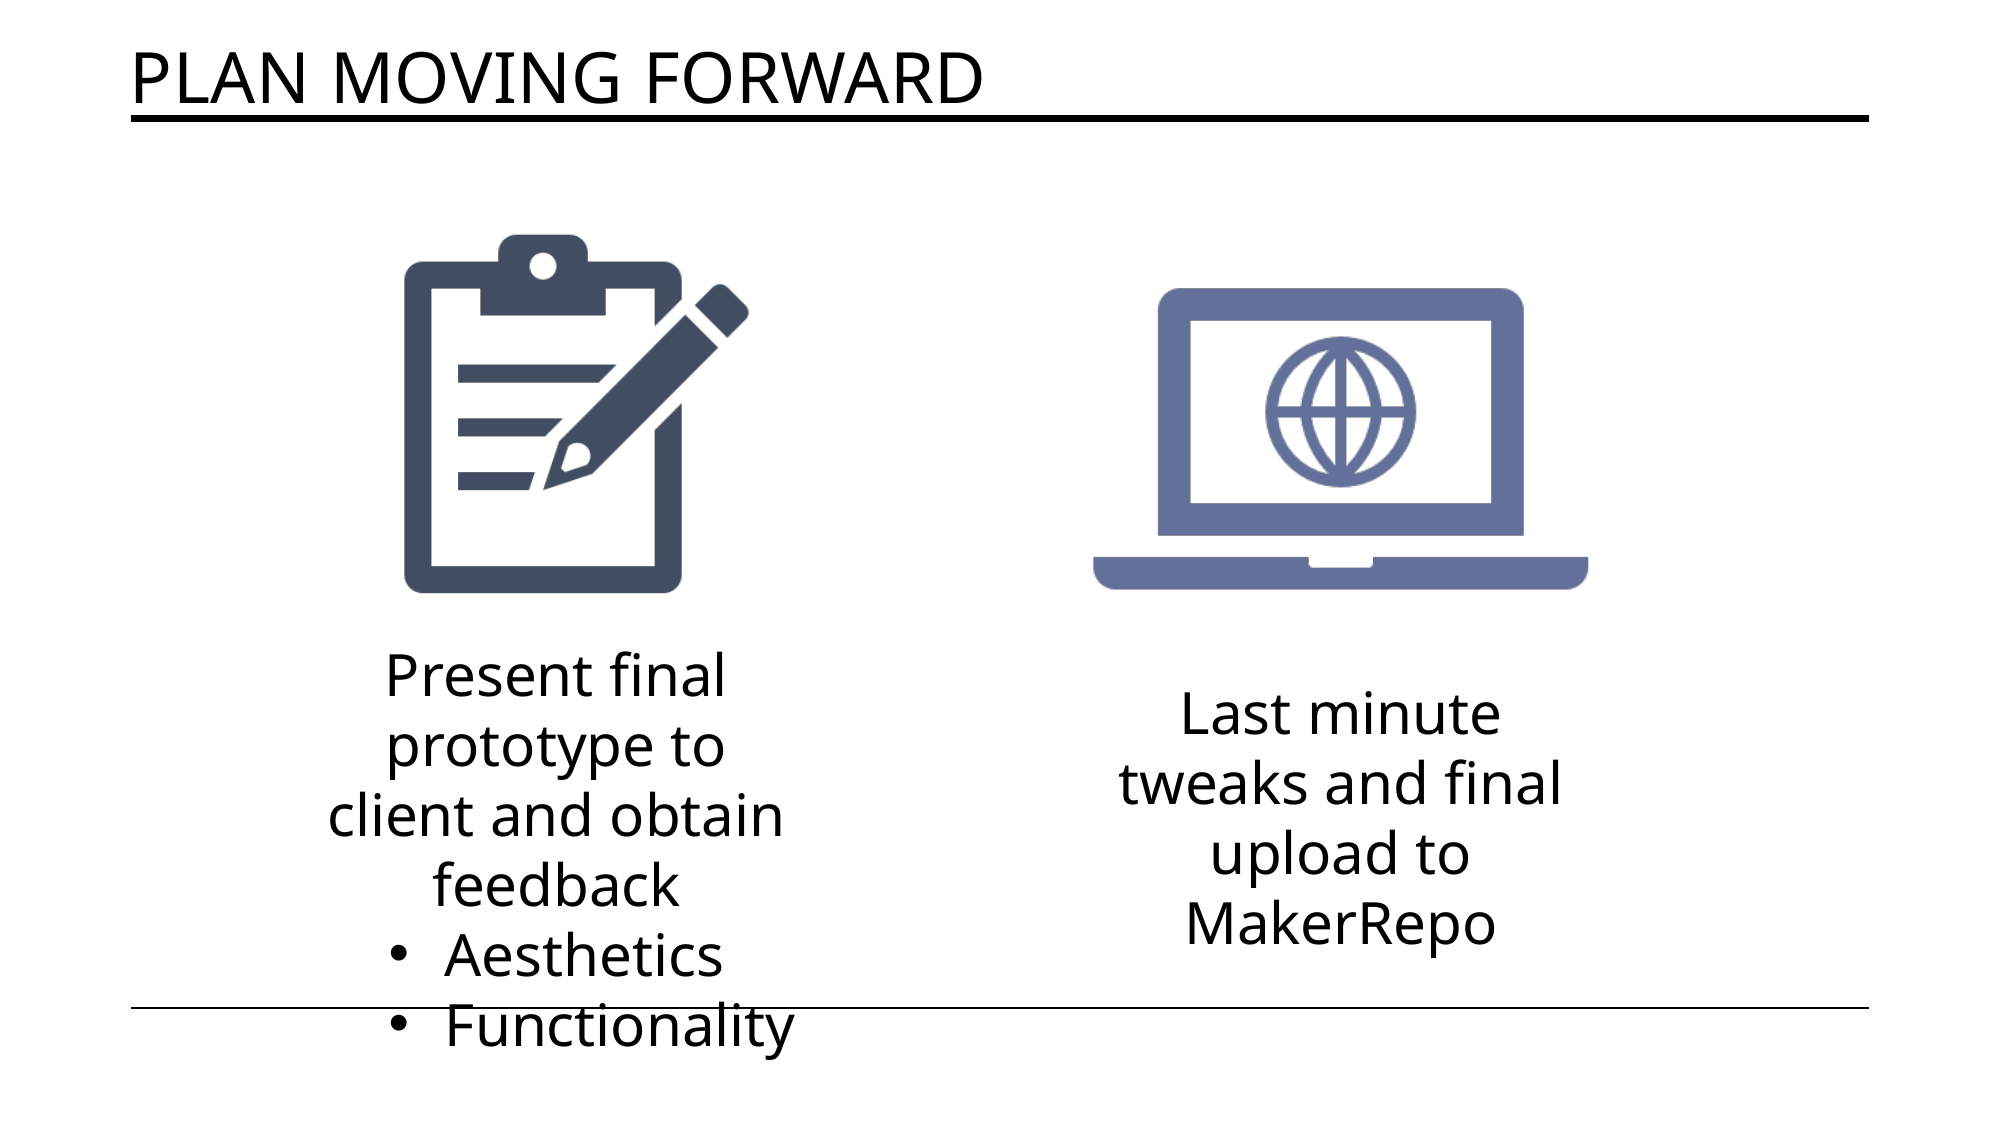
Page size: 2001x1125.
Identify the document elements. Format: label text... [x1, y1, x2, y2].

text_box Last minute tweaks and final upload to MakerRepo [1083, 697, 1599, 964]
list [1083, 181, 1599, 697]
title Plan moving forward [114, 25, 1772, 226]
picture [342, 199, 771, 629]
text_box Present final prototype to client and obtain feedback Aesthetics Functionality [298, 630, 815, 1066]
